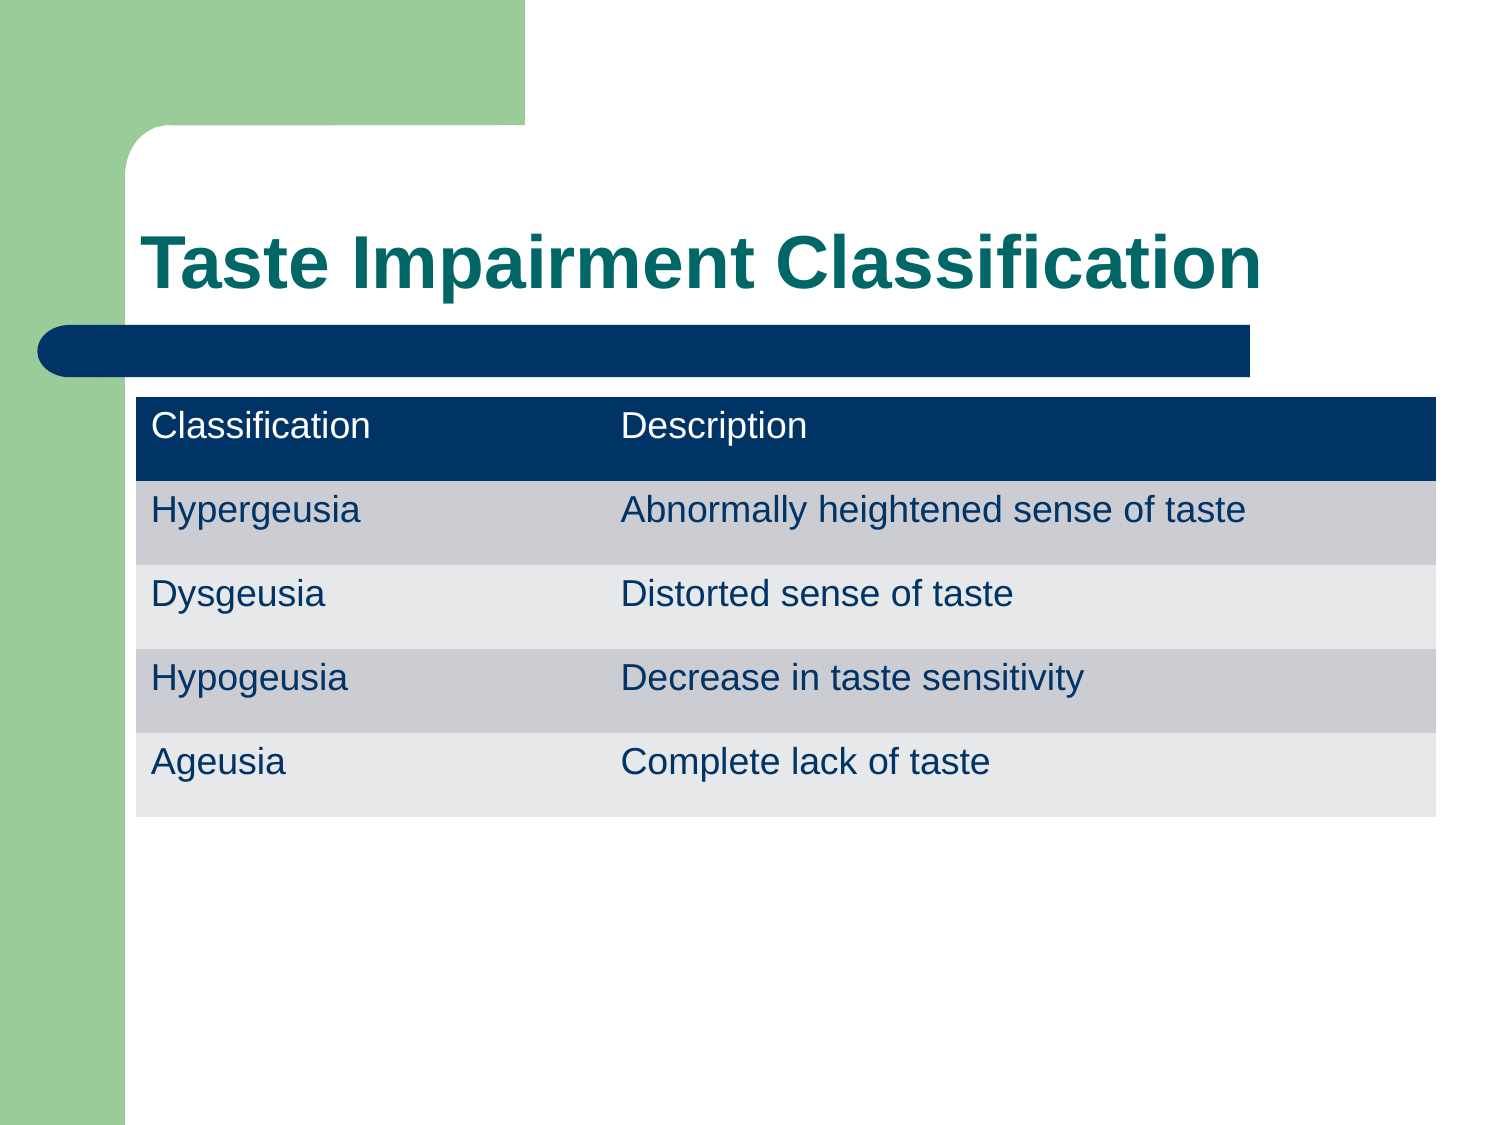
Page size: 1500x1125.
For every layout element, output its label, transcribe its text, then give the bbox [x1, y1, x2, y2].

table_cell Distorted sense of taste [606, 565, 1436, 649]
title Taste Impairment Classification [124, 124, 1426, 313]
table_cell Decrease in taste sensitivity [606, 649, 1436, 733]
table_cell Hypergeusia [136, 481, 606, 565]
table_cell Hypogeusia [136, 649, 606, 733]
table_cell Dysgeusia [136, 565, 606, 649]
table_cell Ageusia [136, 733, 606, 817]
table_header Classification [136, 397, 606, 481]
table_cell Abnormally heightened sense of taste [606, 481, 1436, 565]
table_cell Complete lack of taste [606, 733, 1436, 817]
table_header Description [606, 397, 1436, 481]
